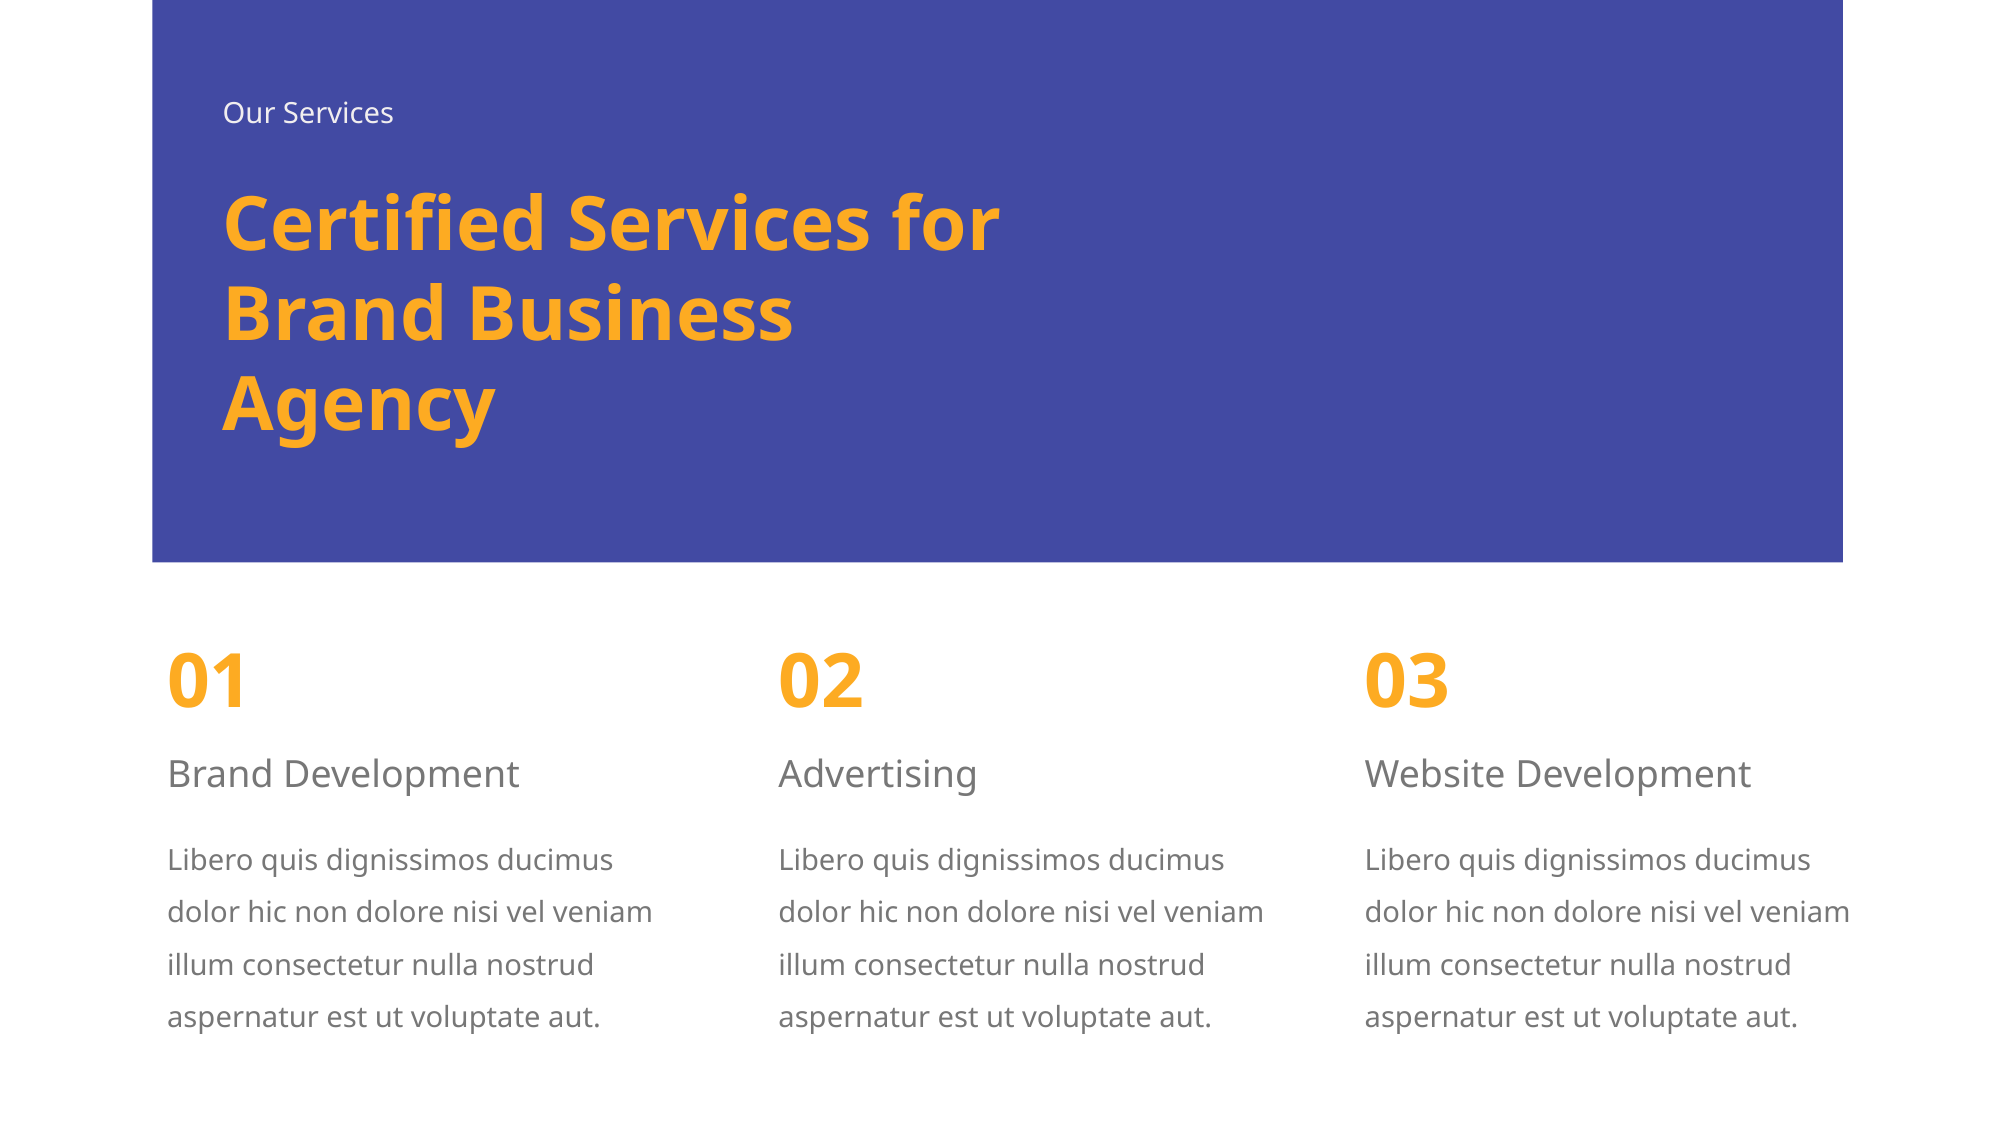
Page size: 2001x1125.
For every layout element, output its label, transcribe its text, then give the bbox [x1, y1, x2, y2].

text_box Brand Development [152, 742, 665, 802]
text_box Libero quis dignissimos ducimus dolor hic non dolore nisi vel veniam illum consectetur nulla nostrud aspernatur est ut voluptate aut. [1349, 816, 1887, 1041]
picture [152, 0, 1843, 563]
text_box Website Development [1349, 742, 1862, 802]
text_box 03 [1349, 625, 1528, 730]
text_box Libero quis dignissimos ducimus dolor hic non dolore nisi vel veniam illum consectetur nulla nostrud aspernatur est ut voluptate aut. [763, 816, 1301, 1041]
text_box 01 [152, 625, 330, 730]
text_box 02 [763, 625, 941, 730]
text_box Advertising [763, 742, 1276, 802]
text_box Libero quis dignissimos ducimus dolor hic non dolore nisi vel veniam illum consectetur nulla nostrud aspernatur est ut voluptate aut. [152, 816, 690, 1041]
